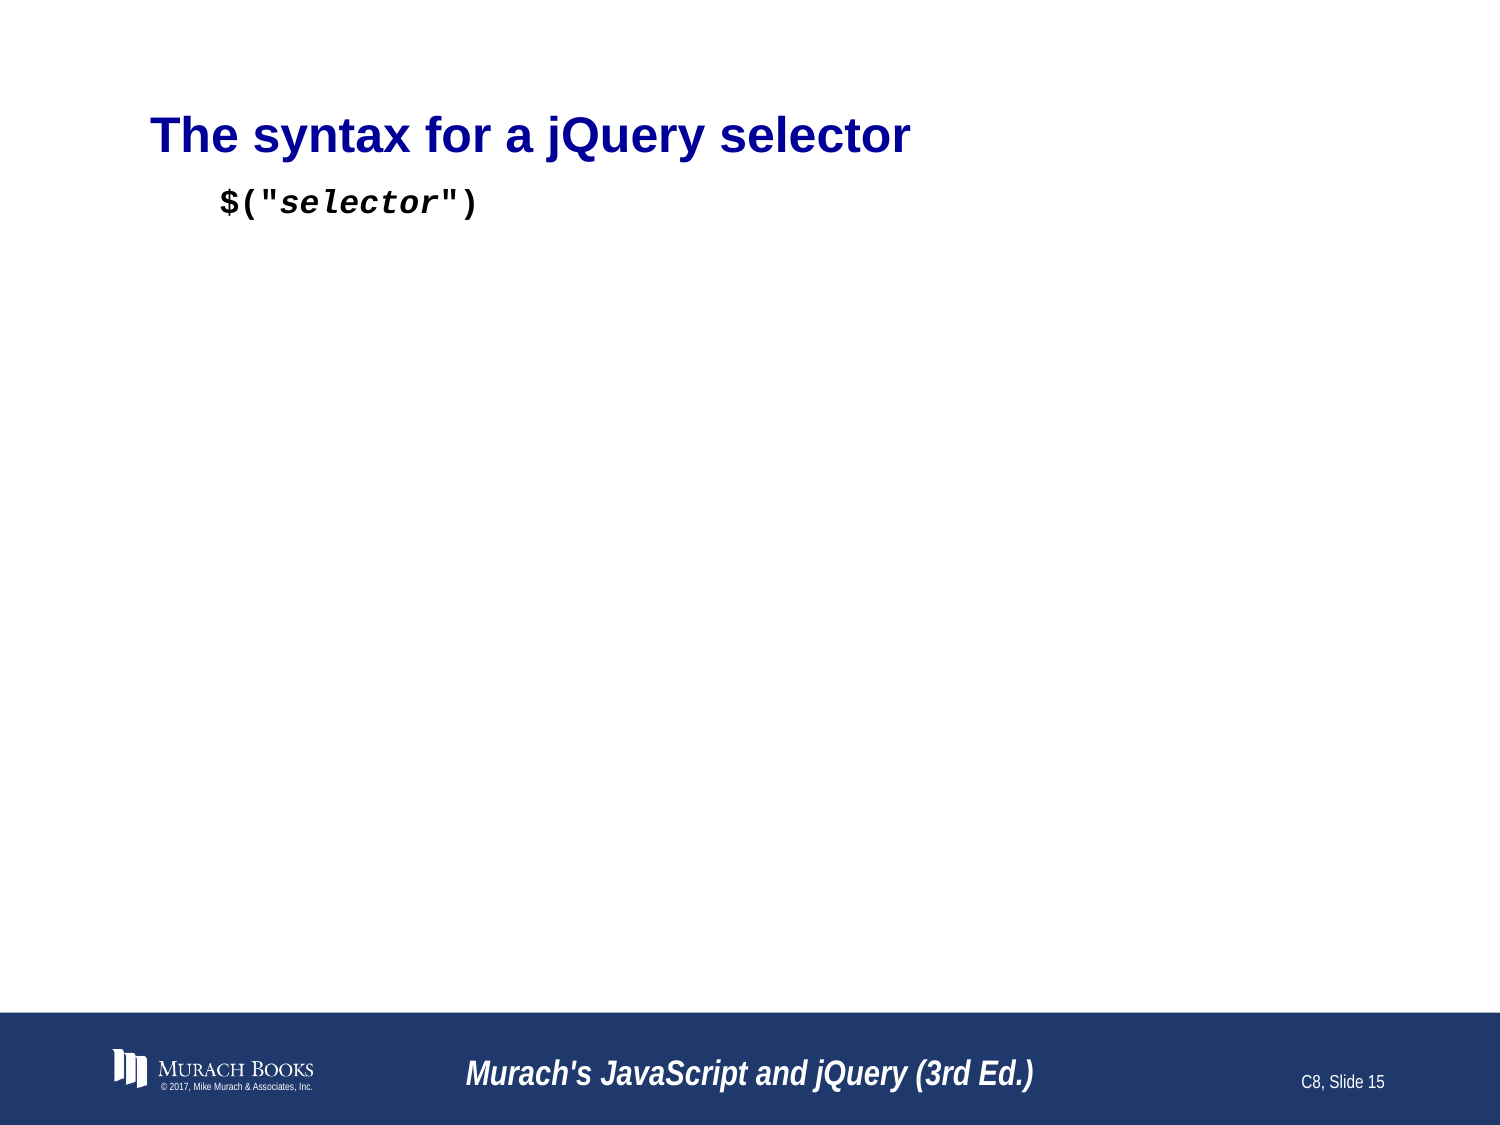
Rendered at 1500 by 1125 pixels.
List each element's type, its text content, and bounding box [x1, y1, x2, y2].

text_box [162, 185, 1361, 226]
slide_number C8, Slide 15 [1087, 1025, 1400, 1100]
title The syntax for a jQuery selector [150, 102, 1350, 164]
slide_number Murach's JavaScript and jQuery (3rd Ed.) [463, 1025, 1050, 1100]
footer © 2017, Mike Murach & Associates, Inc. [12, 1025, 463, 1100]
